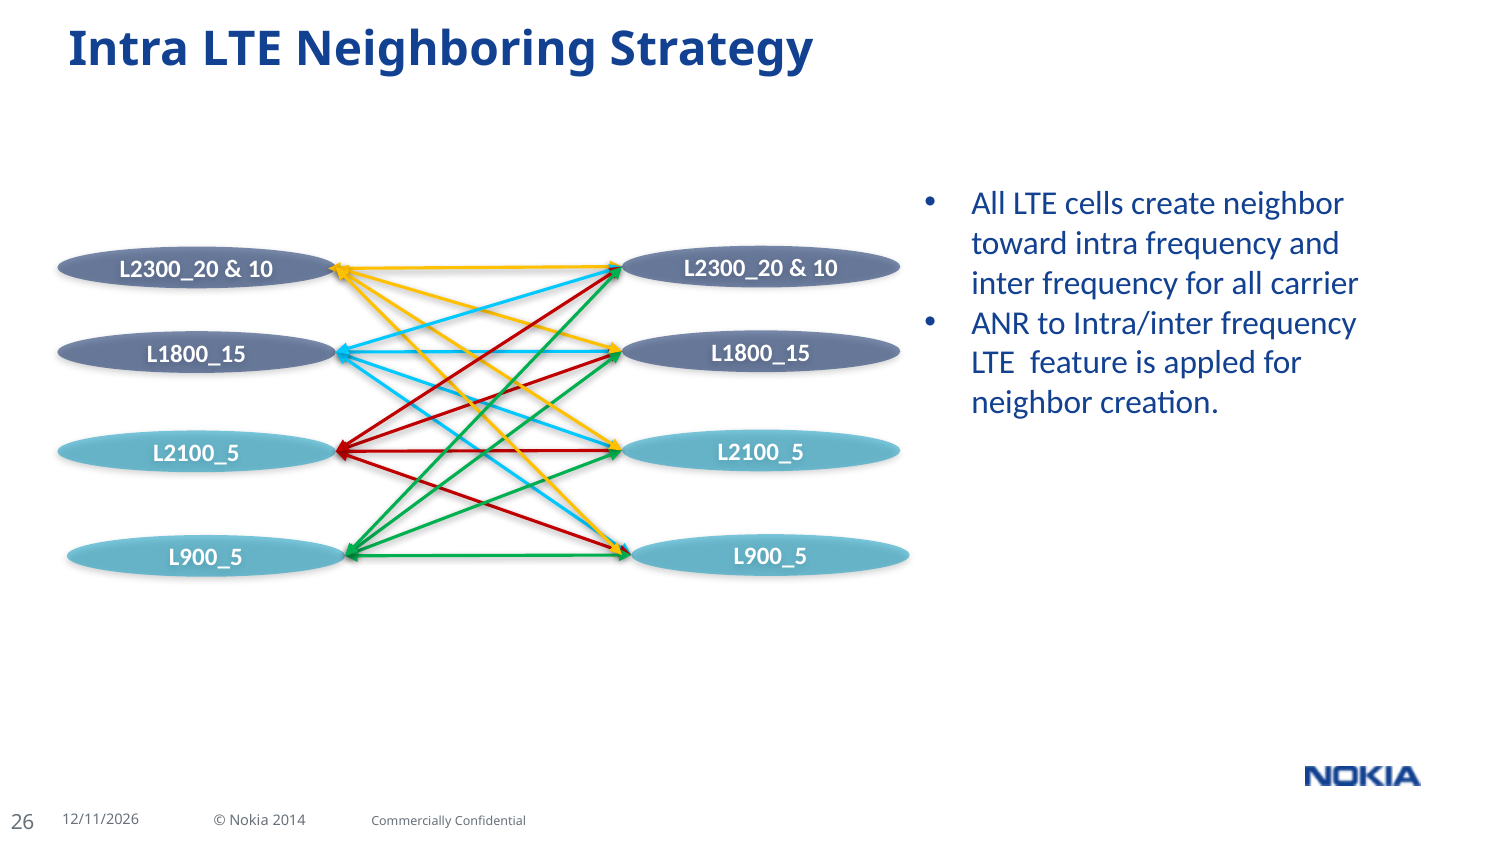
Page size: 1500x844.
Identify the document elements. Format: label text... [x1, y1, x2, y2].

text_box L2100_5 [56, 429, 329, 473]
text_box L2300_20 & 10 [56, 245, 333, 290]
text_box All LTE cells create neighbor toward intra frequency and inter frequency for all carrier ANR to Intra/inter frequency LTE feature is appled for neighbor creation. [909, 173, 1419, 428]
text_box L900_5 [635, 533, 911, 577]
text_box L2100_5 [635, 428, 901, 473]
text_box L2300_20 & 10 [622, 244, 901, 289]
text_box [344, 266, 623, 556]
picture [1305, 766, 1421, 786]
title Intra LTE Neighboring Strategy [68, 20, 1419, 72]
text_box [335, 458, 339, 556]
text_box L900_5 [66, 534, 335, 578]
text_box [335, 266, 342, 452]
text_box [628, 450, 632, 554]
text_box L1800_15 [628, 329, 901, 373]
text_box L1800_15 [56, 330, 328, 374]
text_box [628, 351, 632, 450]
